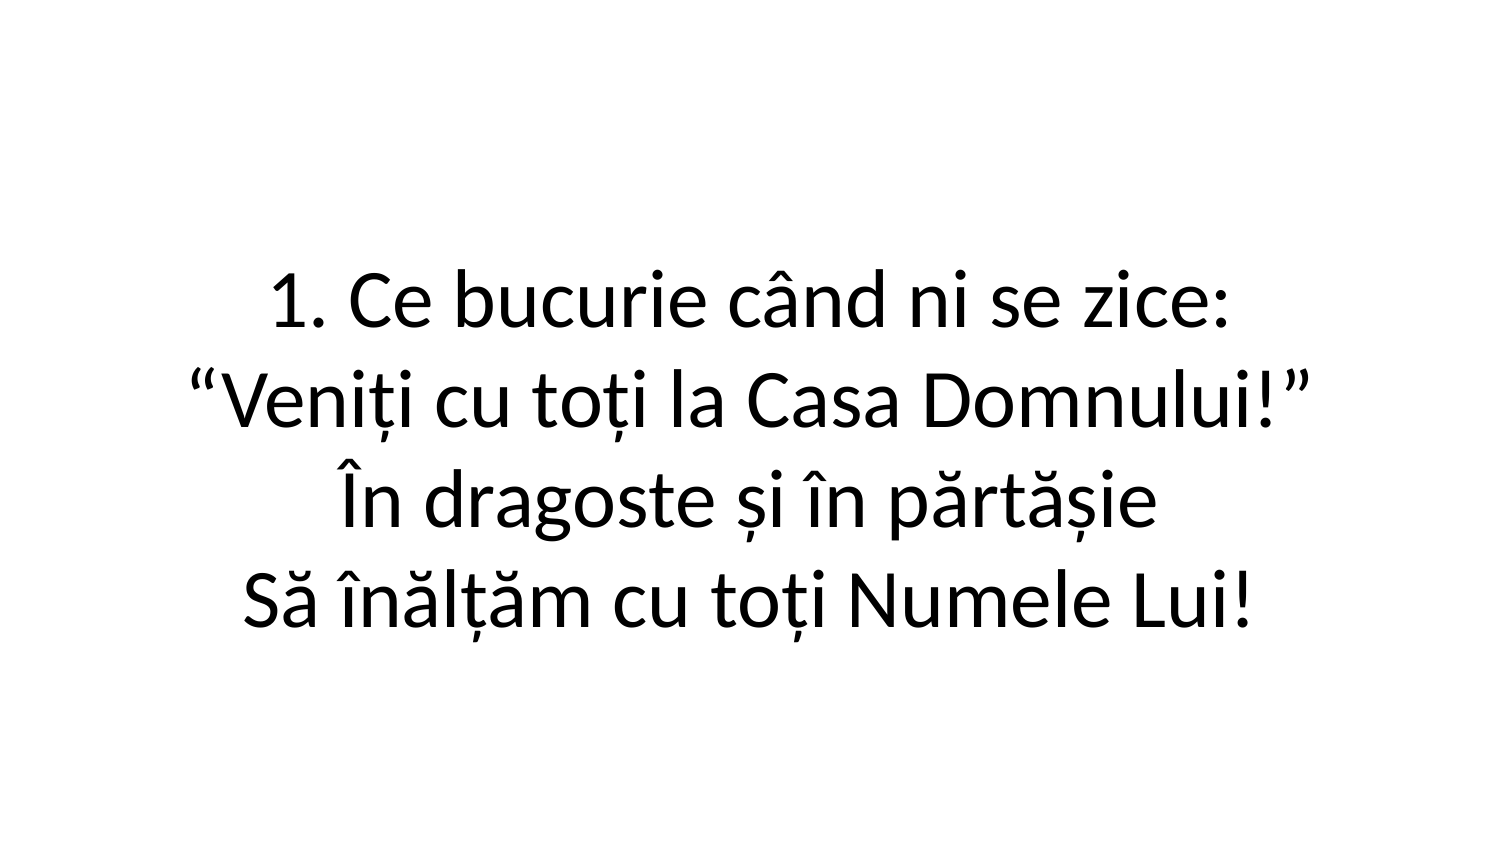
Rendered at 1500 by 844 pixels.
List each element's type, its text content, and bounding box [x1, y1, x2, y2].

text_box 1. Ce bucurie când ni se zice: “Veniți cu toți la Casa Domnului!” În dragoste și în părtășie Să înălțăm cu toți Numele Lui! [169, 192, 1331, 652]
